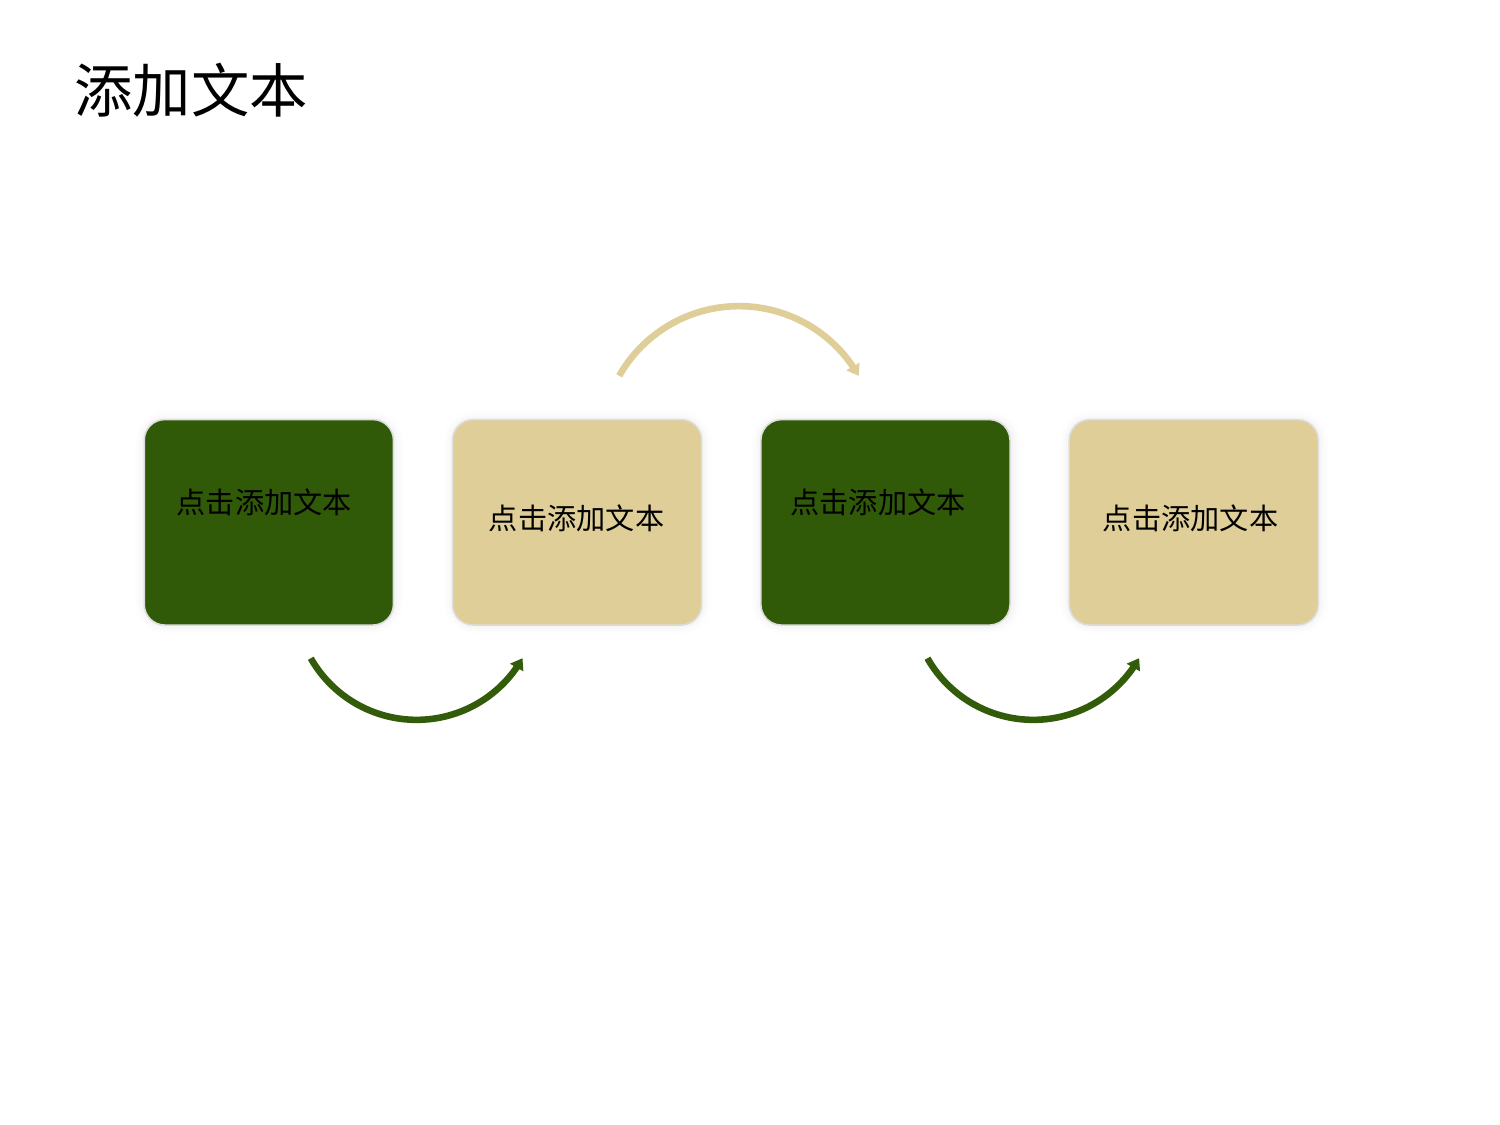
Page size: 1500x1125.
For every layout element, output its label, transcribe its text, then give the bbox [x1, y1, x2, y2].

text_box [616, 302, 860, 378]
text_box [1068, 419, 1319, 626]
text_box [144, 419, 394, 626]
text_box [452, 419, 702, 626]
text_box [760, 419, 1011, 626]
text_box [924, 656, 1141, 724]
text_box [307, 656, 524, 724]
text_box 添加文本 [60, 46, 323, 132]
